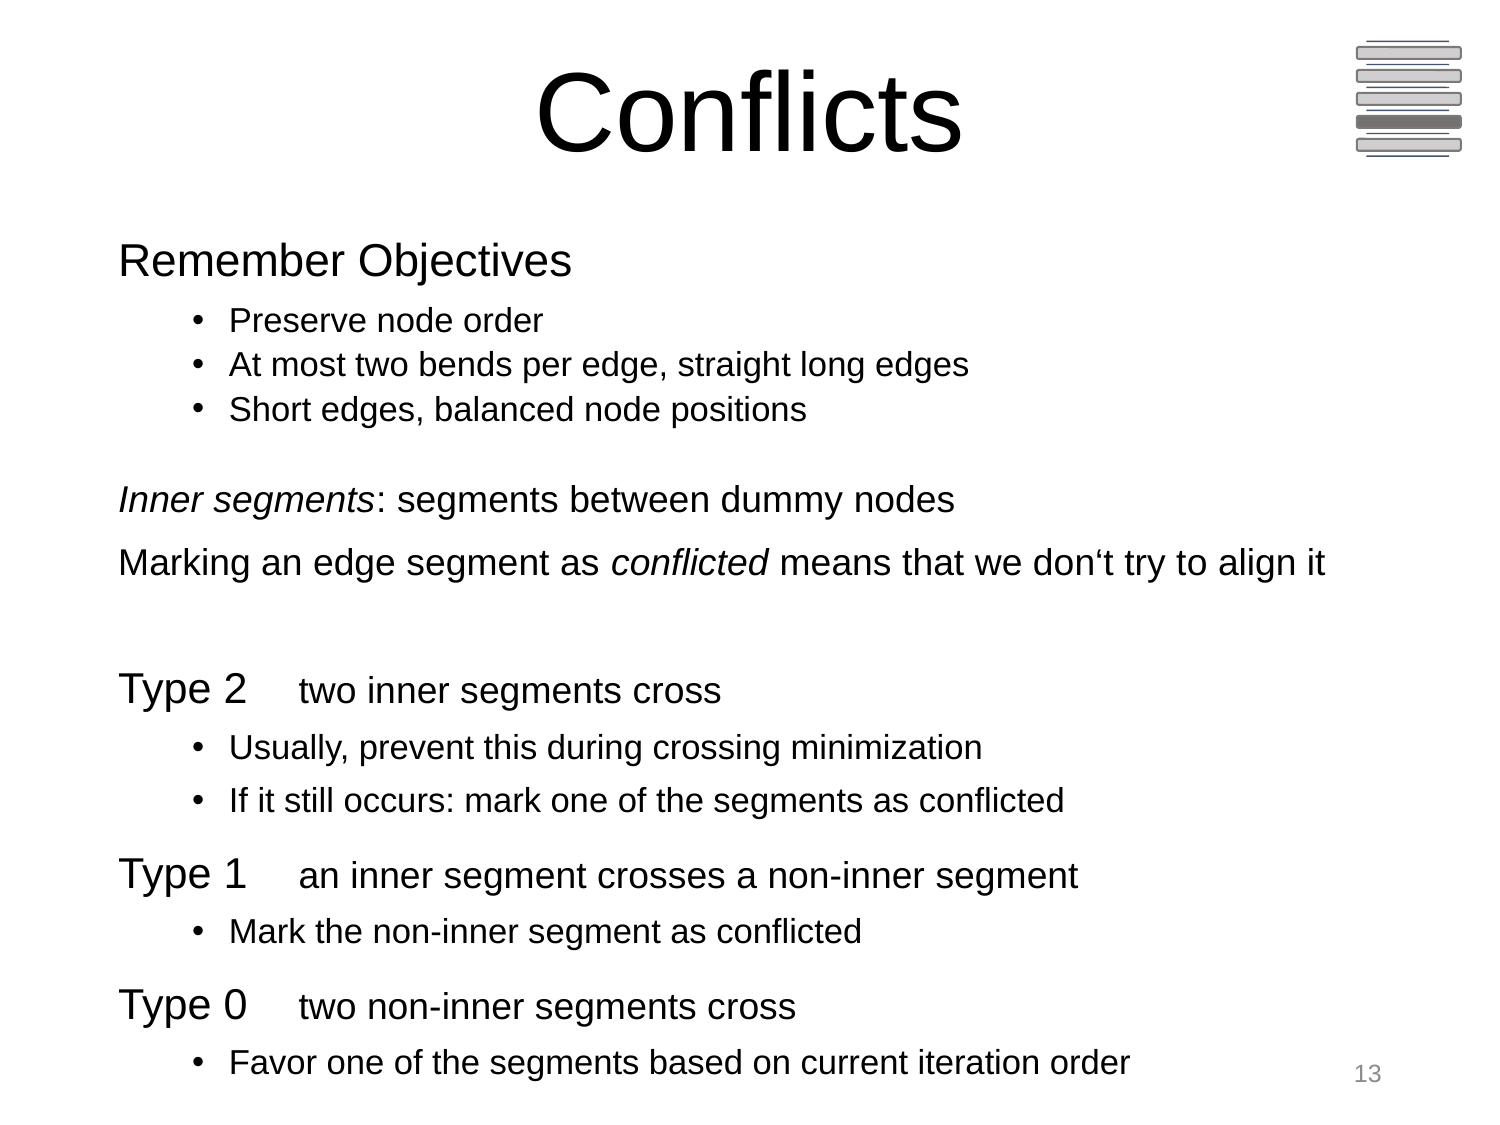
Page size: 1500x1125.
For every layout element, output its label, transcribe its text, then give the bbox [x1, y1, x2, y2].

slide_number 12 [1059, 1042, 1397, 1103]
list Remember Objectives Preserve node order At most two bends per edge, straight long edges Short edges, balanced node positions Inner segments: segments between dummy nodes Marking an edge segment as conflicted means that we don‘t try to align it Type 2 two inner segments cross Usually, prevent this during crossing minimization If it still occurs: mark one of the segments as conflicted Type 1 an inner segment crosses a non-inner segment Mark the non-inner segment as conflicted Type 0 two non-inner segments cross Favor one of the segments based on current iteration order [103, 229, 1397, 1103]
title Conflicts [103, 37, 1397, 193]
